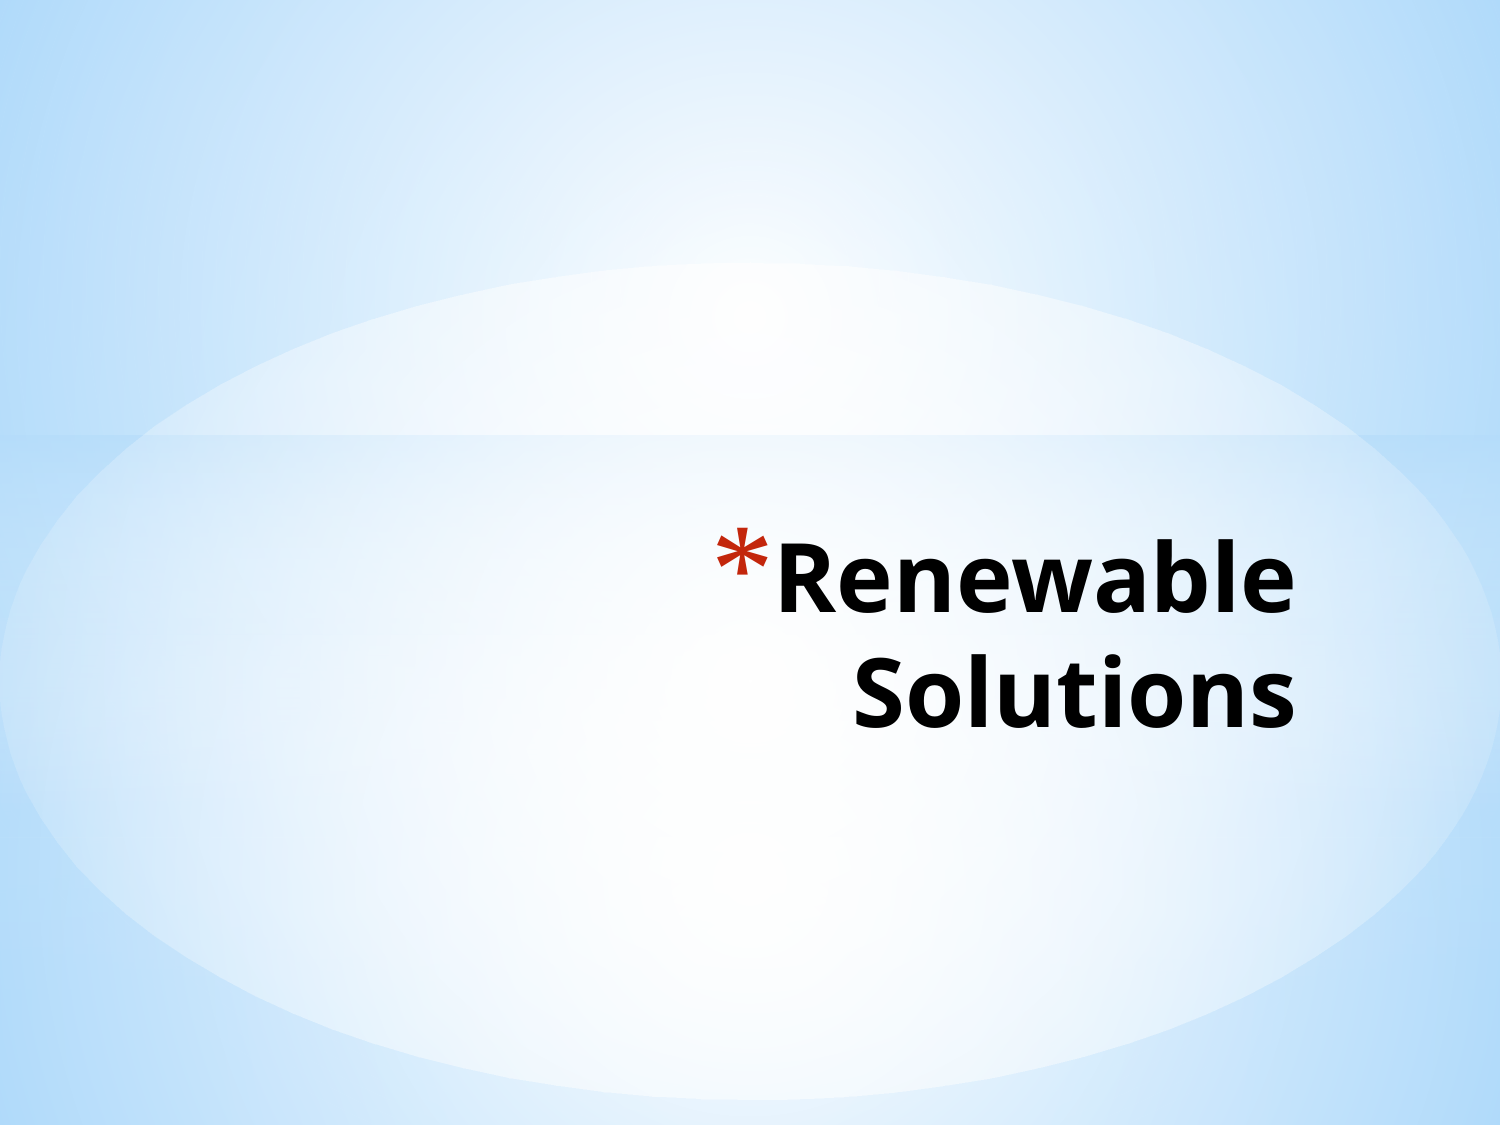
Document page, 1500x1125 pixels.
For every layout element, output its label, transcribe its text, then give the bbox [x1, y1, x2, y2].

title Renewable Solutions [265, 356, 1313, 754]
